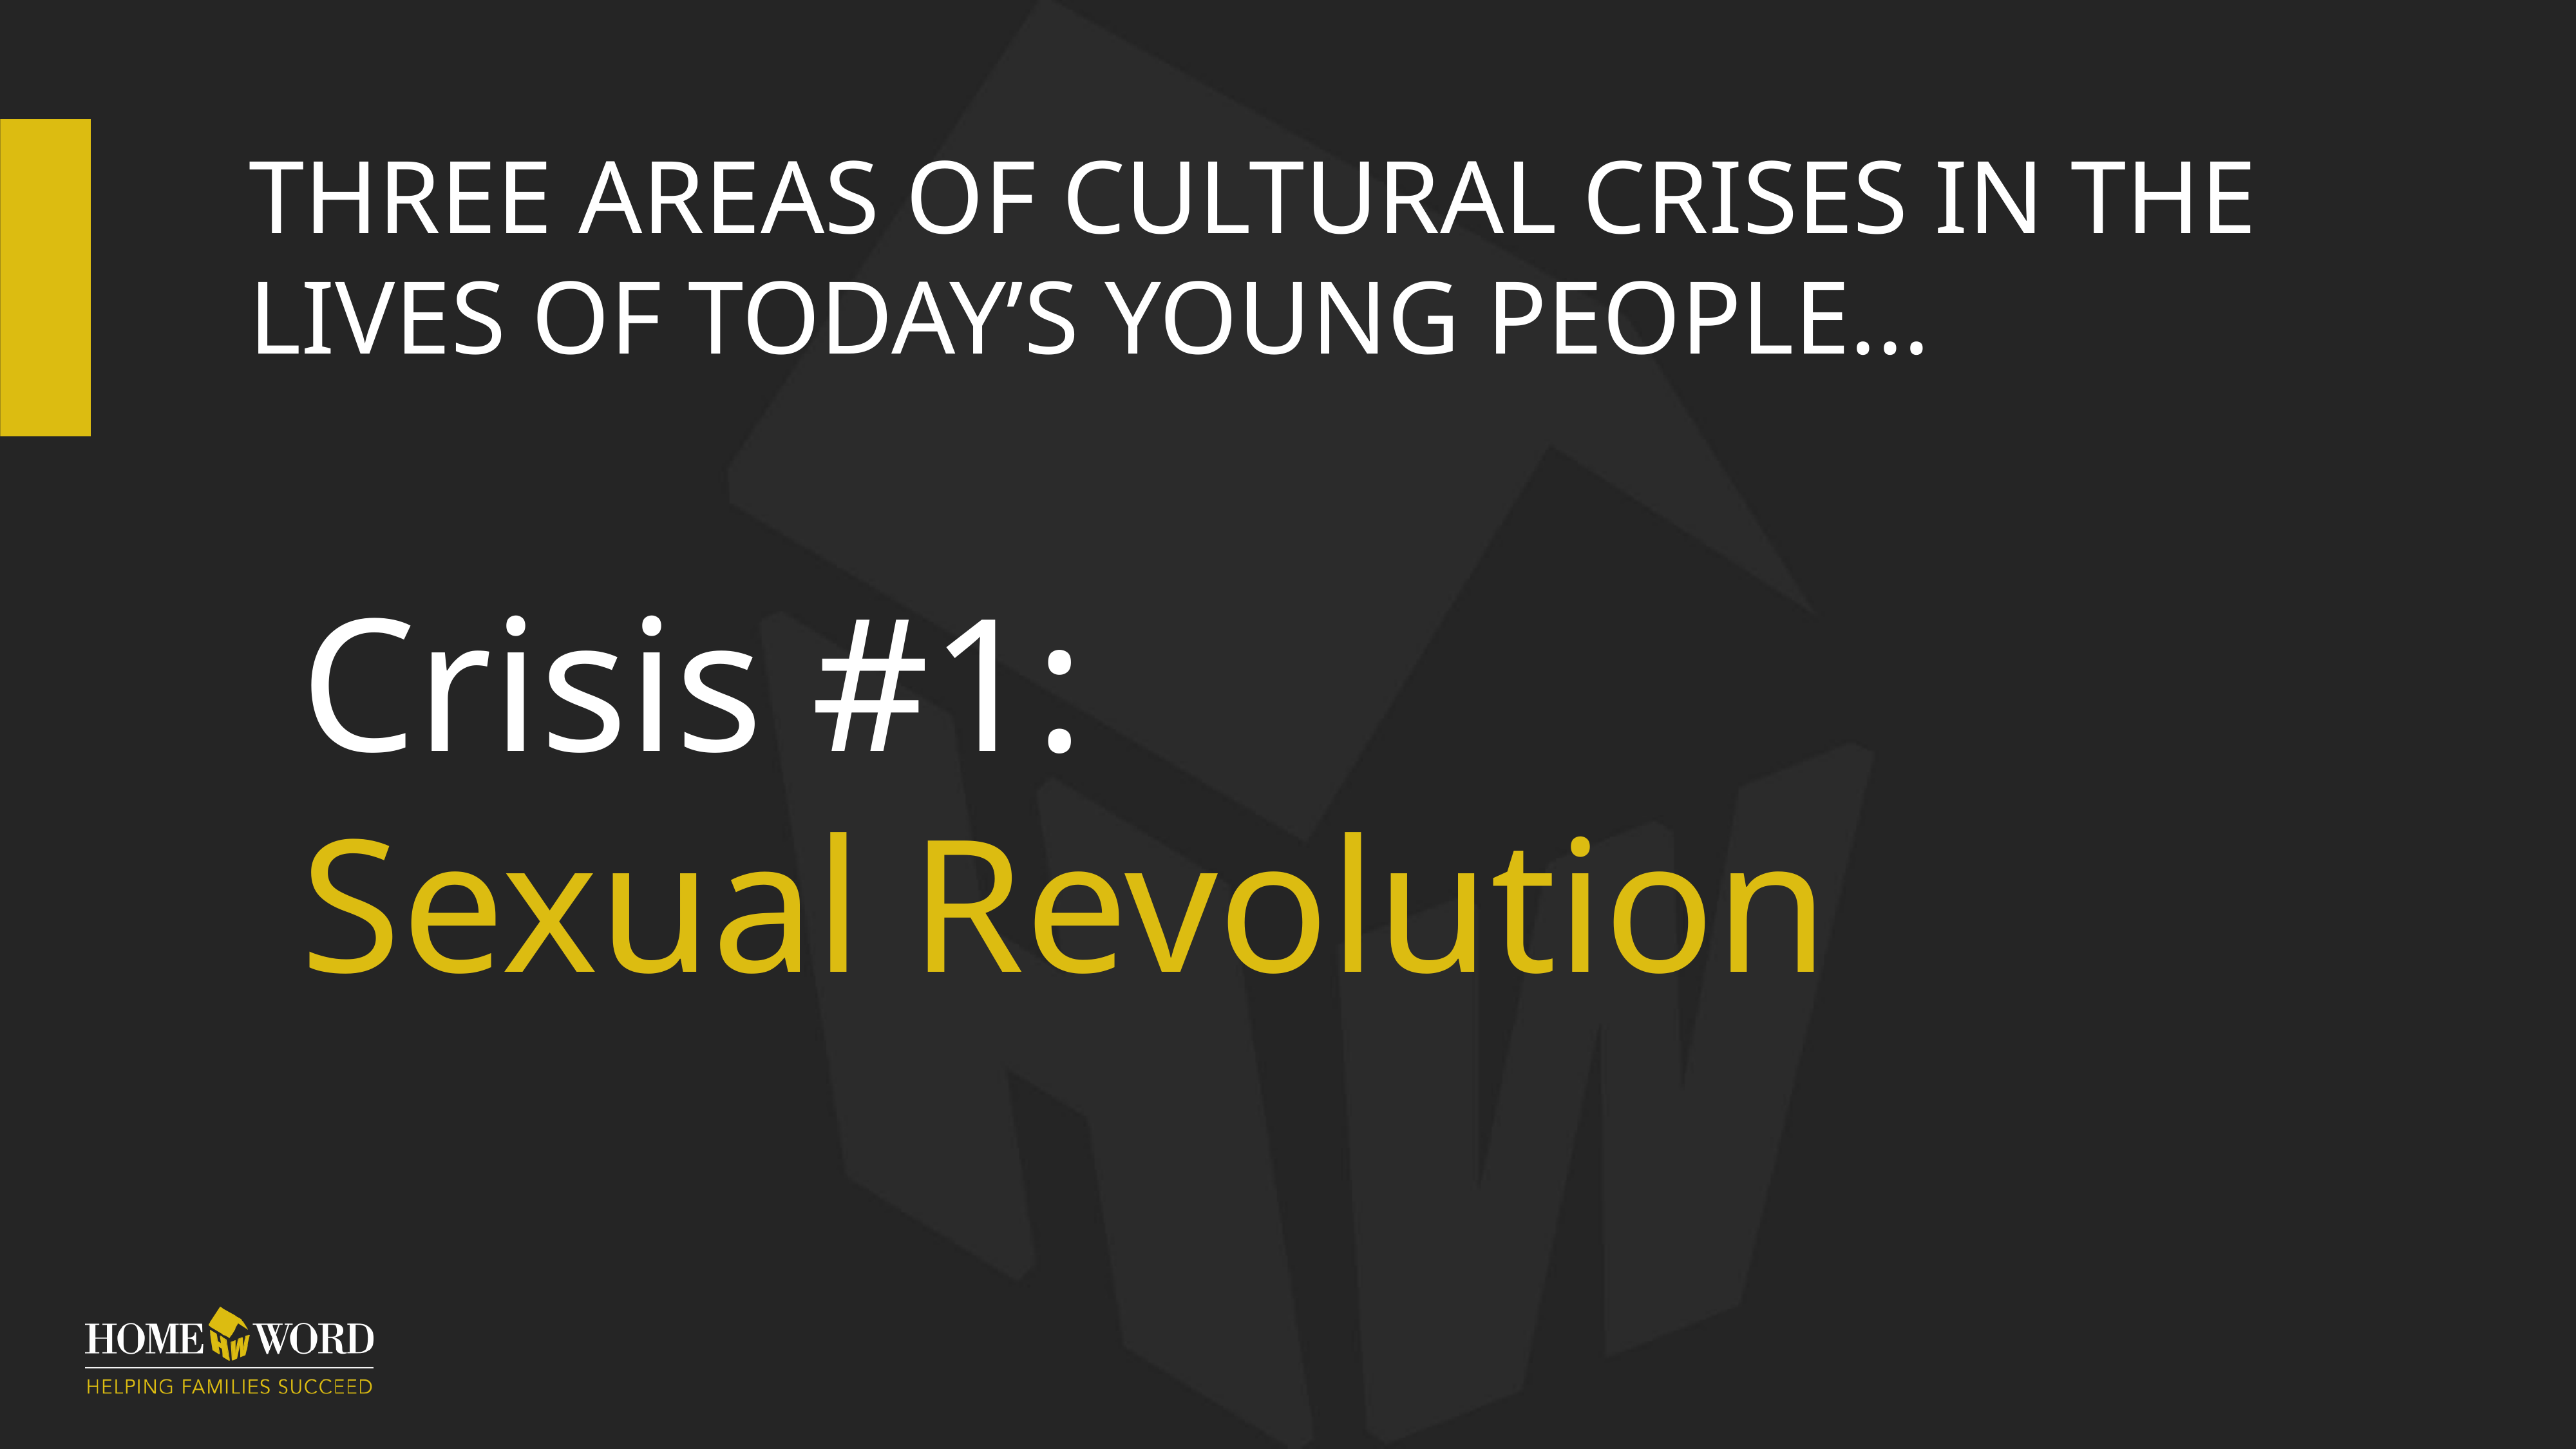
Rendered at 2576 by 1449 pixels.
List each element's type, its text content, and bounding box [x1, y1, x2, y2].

text_box Crisis #1: Sexual Revolution [295, 562, 2239, 1118]
title Three Areas of Cultural Crises in The Lives of Today’s Young People... [243, 127, 2394, 472]
picture [0, 0, 2576, 1449]
